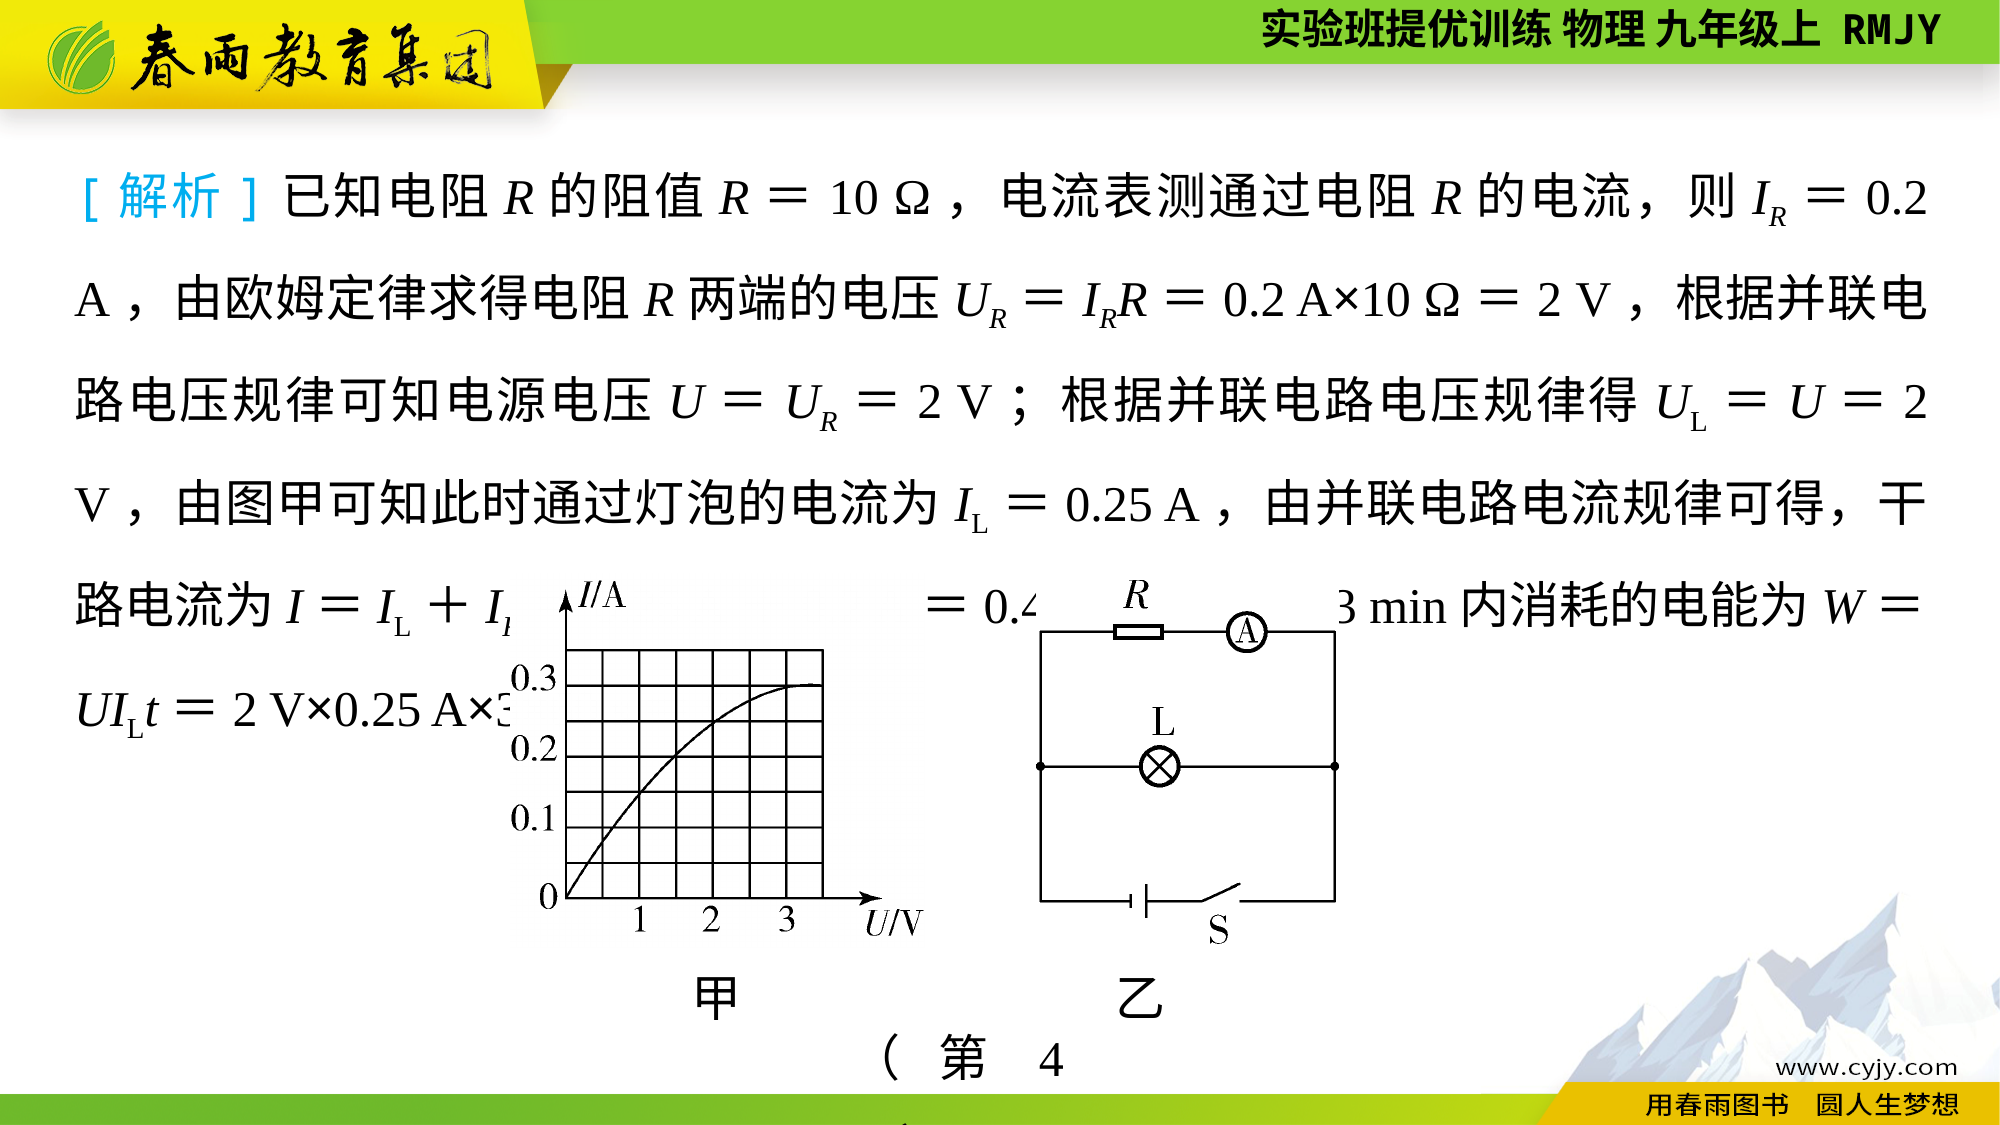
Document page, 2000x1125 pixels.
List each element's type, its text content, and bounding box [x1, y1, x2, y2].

picture [0, 0, 2000, 1125]
text_box 甲 乙 [676, 929, 1312, 1034]
list [解析]已知电阻R的阻值R＝10 Ω，电流表测通过电阻R的电流，则IR＝0.2 A，由欧姆定律求得电阻R两端的电压UR＝IRR＝0.2 A×10 Ω＝2 V，根据并联电路电压规律可知电源电压U＝UR＝2 V；根据并联电路电压规律得UL＝U＝2 V，由图甲可知此时通过灯泡的电流为IL＝0.25 A，由并联电路电流规律可得，干路电流为I＝IL＋IR＝0.25 A＋0.2 A＝0.45 A；灯泡L 3 min内消耗的电能为W＝UILt＝2 V×0.25 A×3×60 s＝90 J. [59, 122, 1944, 592]
text_box （第4题） [835, 989, 1091, 1095]
